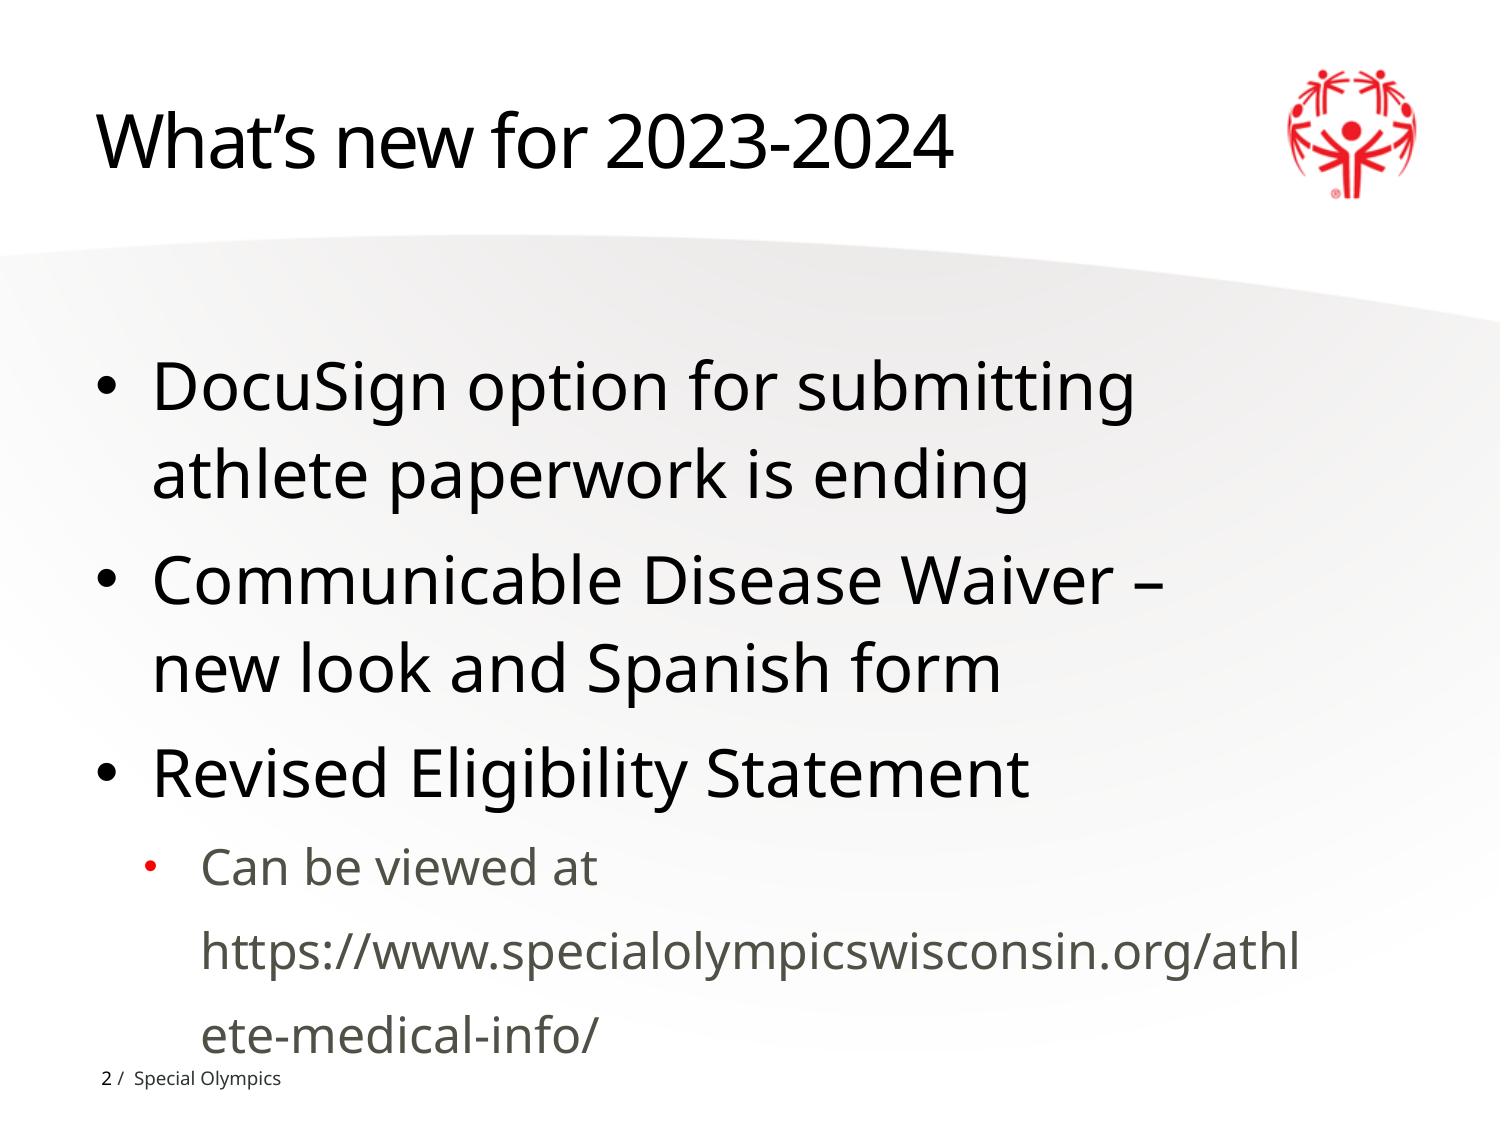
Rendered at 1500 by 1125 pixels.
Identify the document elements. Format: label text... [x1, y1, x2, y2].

list DocuSign option for submitting athlete paperwork is ending Communicable Disease Waiver – new look and Spanish form Revised Eligibility Statement Can be viewed at https://www.specialolympicswisconsin.org/athlete-medical-info/ [89, 330, 1312, 1062]
picture [0, 0, 1500, 1125]
slide_number 2 / Special Olympics [90, 1061, 665, 1093]
title What’s new for 2023-2024 [89, 60, 1247, 232]
